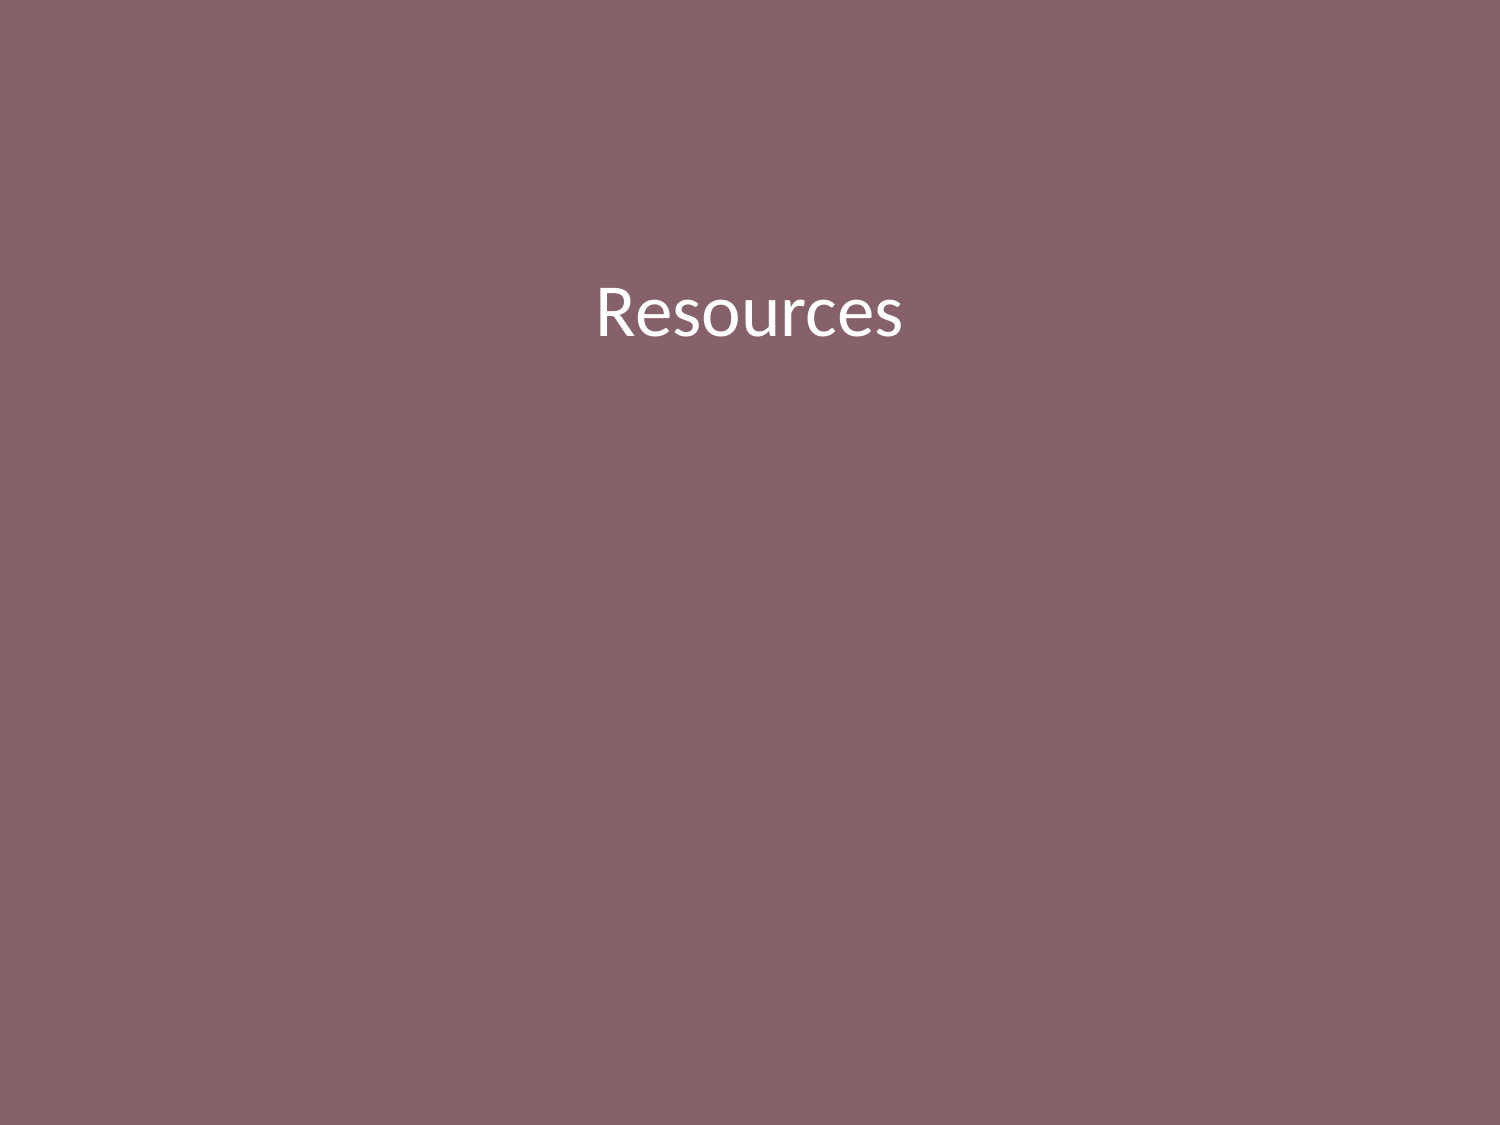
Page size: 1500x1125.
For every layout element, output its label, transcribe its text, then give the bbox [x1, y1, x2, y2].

title Resources [75, 212, 1425, 400]
